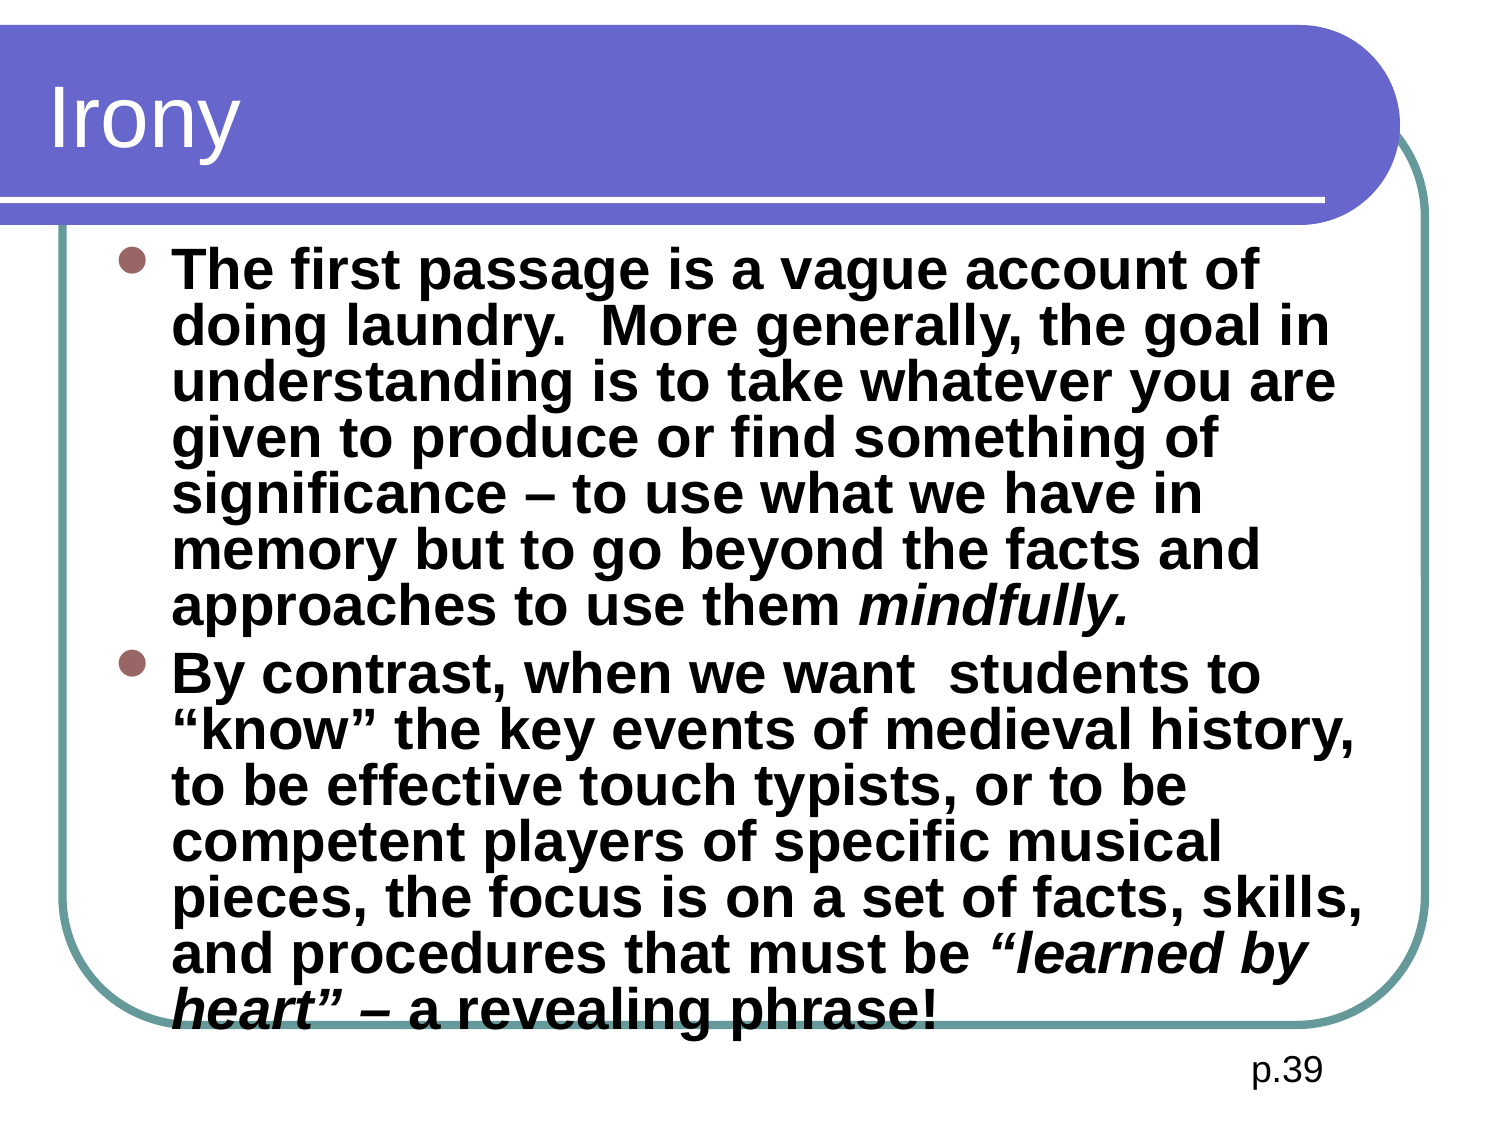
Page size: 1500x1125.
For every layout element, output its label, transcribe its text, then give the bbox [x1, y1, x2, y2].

text_box p.39 [1187, 1037, 1388, 1098]
title Irony [31, 37, 1348, 188]
list The first passage is a vague account of doing laundry. More generally, the goal in understanding is to take whatever you are given to produce or find something of significance – to use what we have in memory but to go beyond the facts and approaches to use them mindfully. By contrast, when we want students to “know” the key events of medieval history, to be effective touch typists, or to be competent players of specific musical pieces, the focus is on a set of facts, skills, and procedures that must be “learned by heart” – a revealing phrase! [99, 237, 1401, 951]
